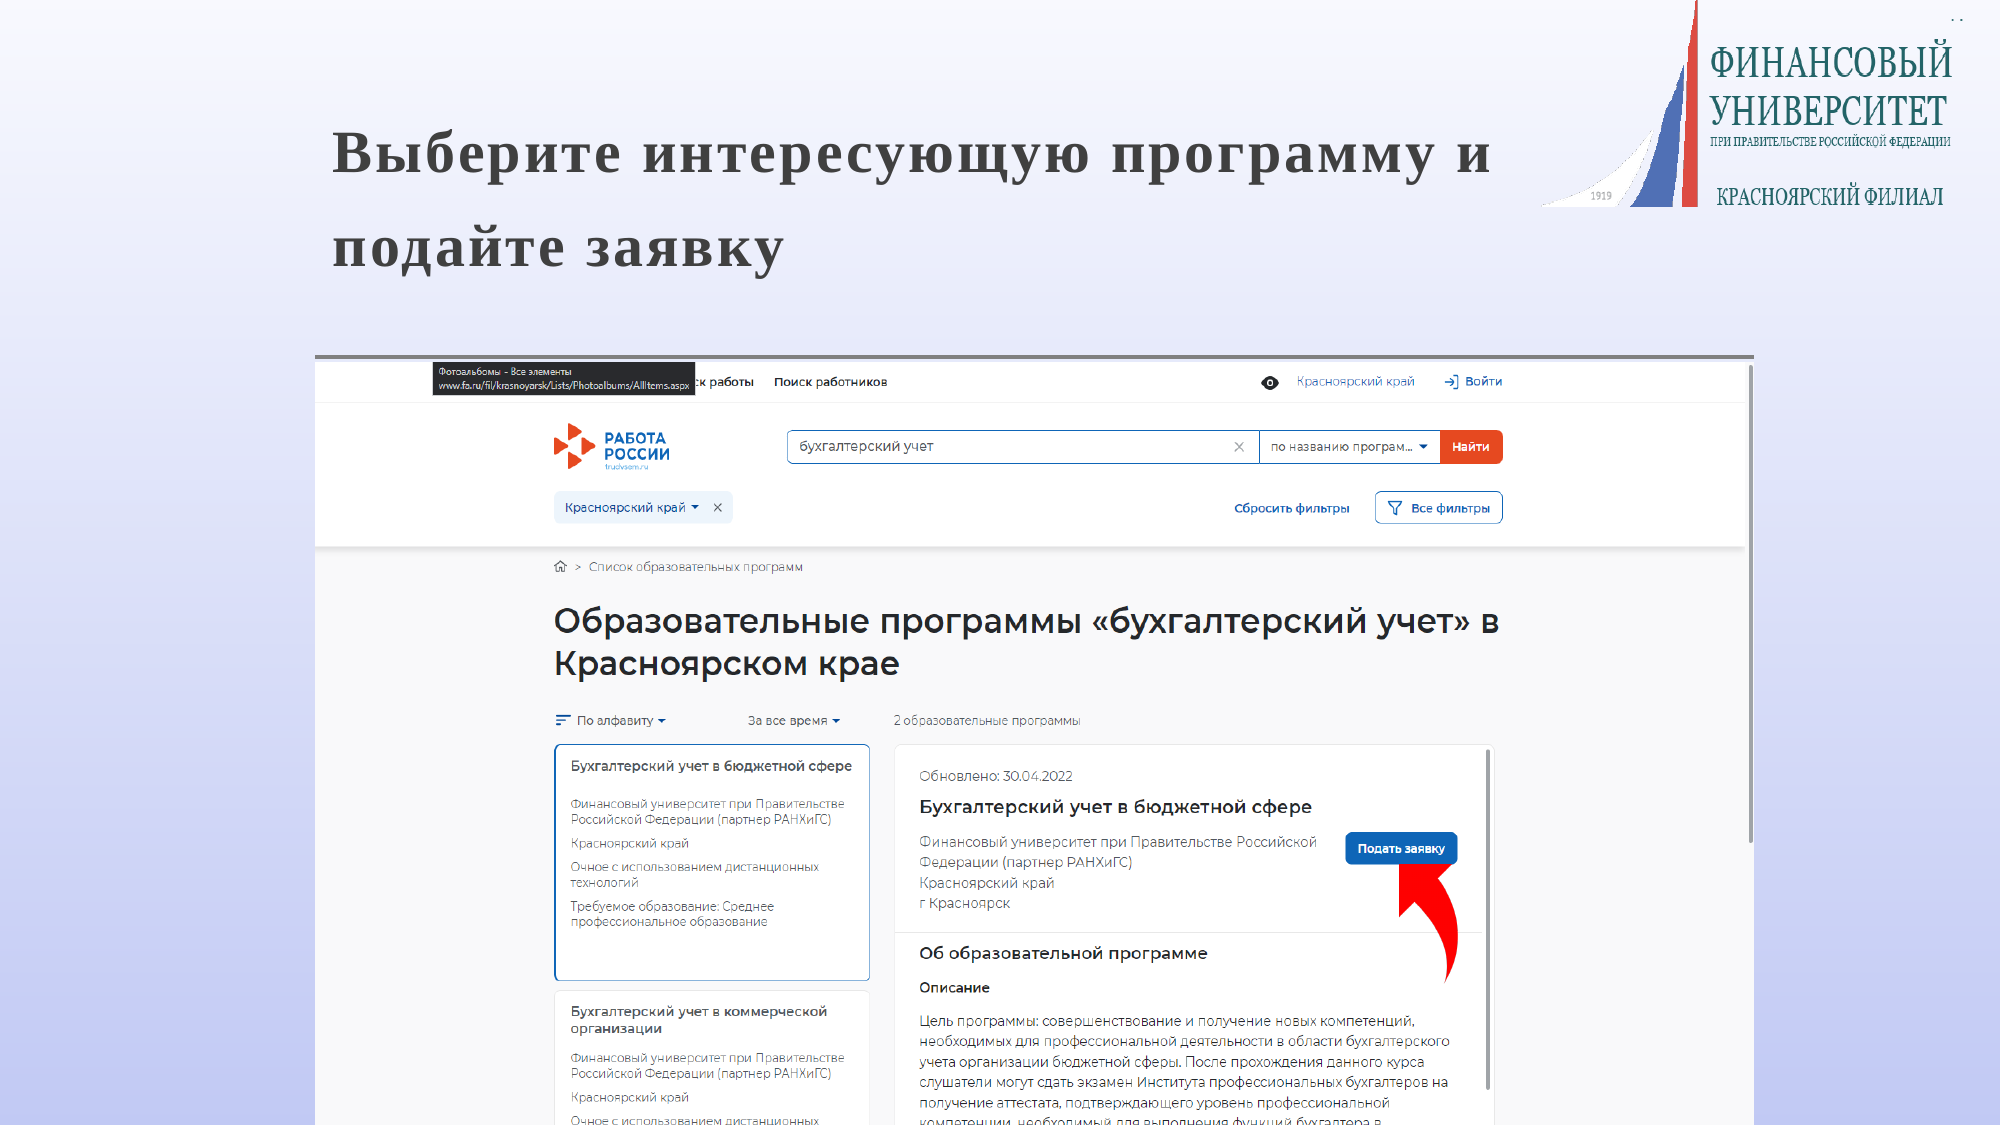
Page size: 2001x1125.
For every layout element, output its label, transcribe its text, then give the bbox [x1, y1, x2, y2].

picture [1352, 848, 1504, 999]
picture [1463, 0, 2000, 275]
title Выберите интересующую программу и подайте заявку [315, 72, 1754, 294]
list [314, 362, 1754, 1125]
